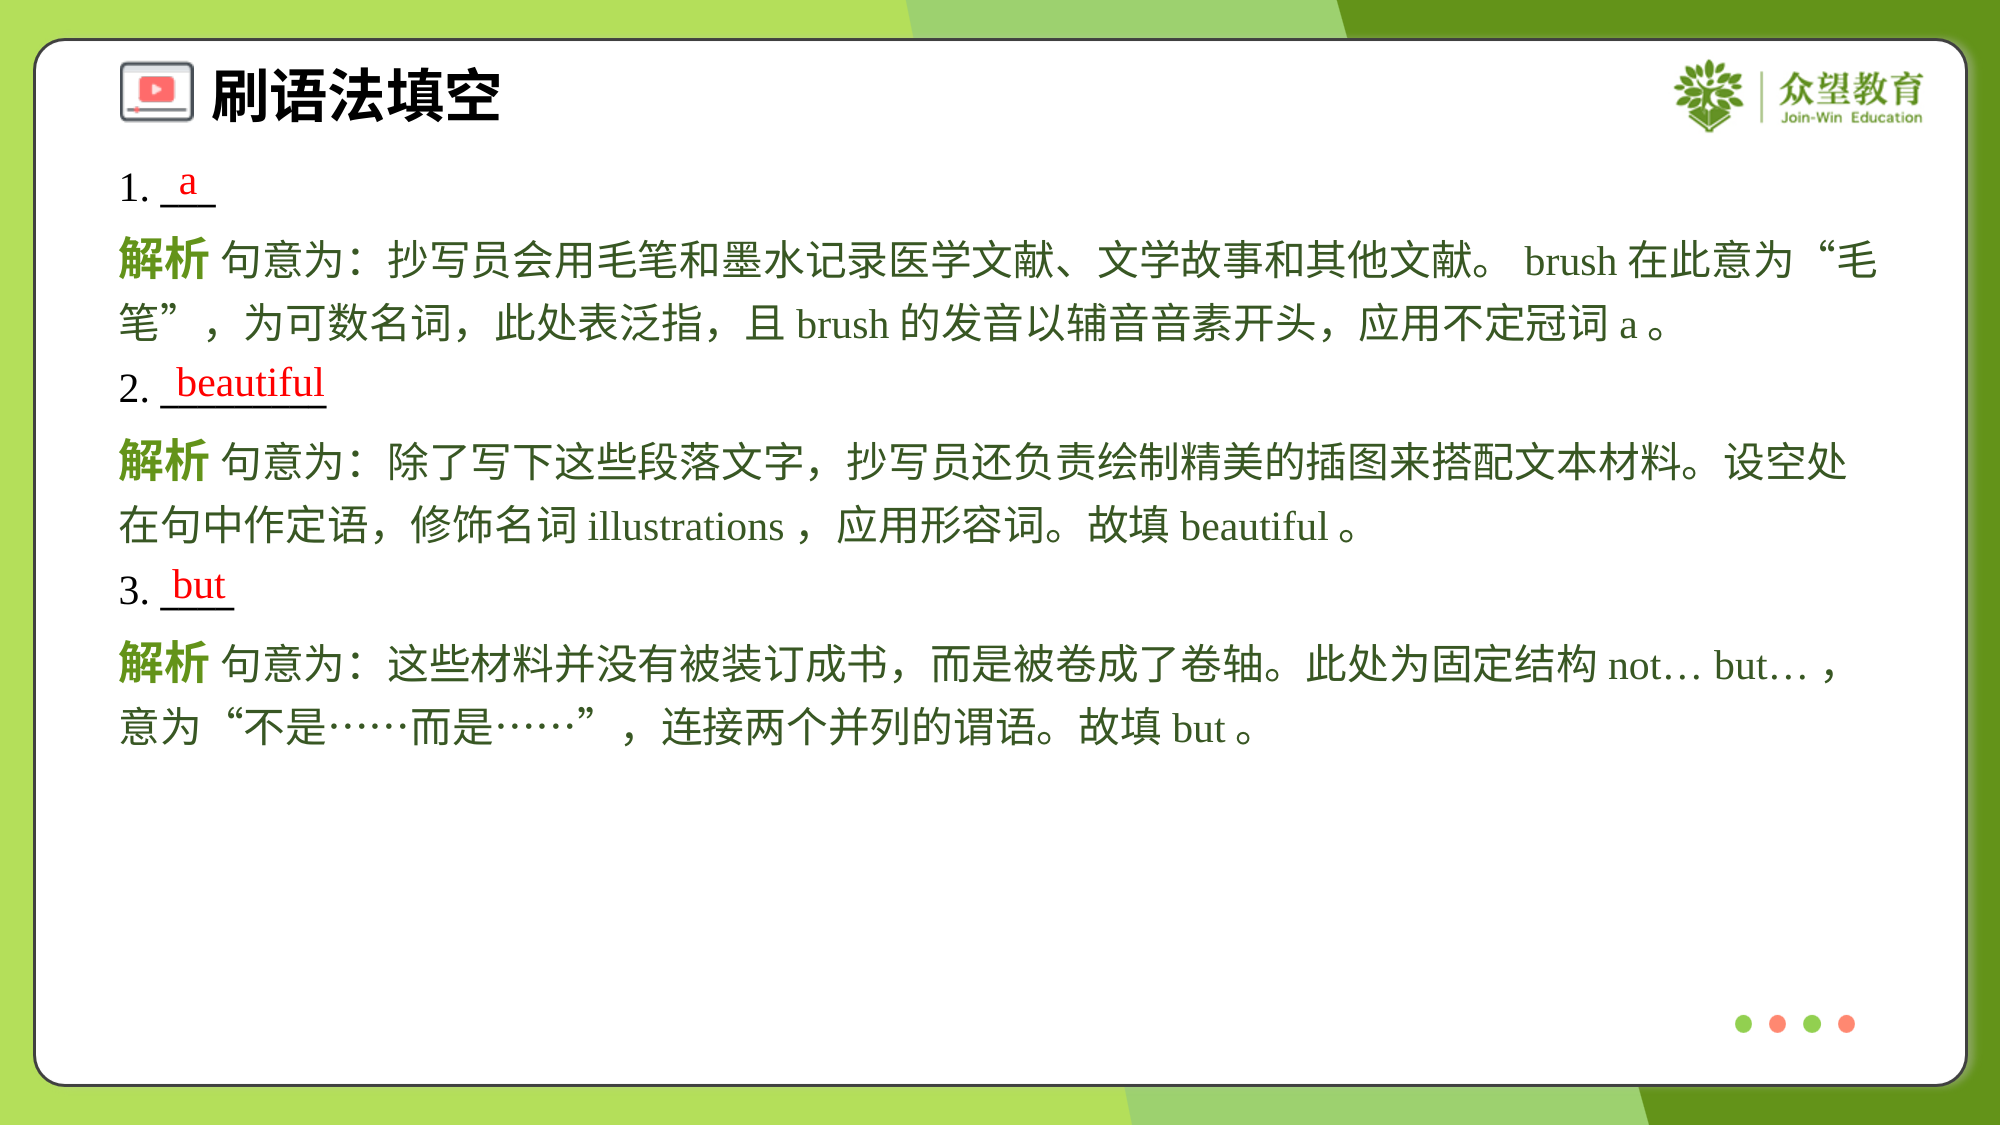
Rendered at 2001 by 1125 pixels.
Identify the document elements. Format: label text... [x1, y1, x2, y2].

text_box 解析 句意为：除了写下这些段落文字，抄写员还负责绘制精美的插图来搭配文本材料。设空处在句中作定语，修饰名词illustrations，应用形容词。故填beautiful。 [118, 417, 1883, 545]
text_box but [167, 544, 231, 602]
text_box a [174, 140, 202, 199]
text_box 解析 句意为：抄写员会用毛笔和墨水记录医学文献、文学故事和其他文献。brush在此意为“毛笔”，为可数名词，此处表泛指，且brush的发音以辅音音素开头，应用不定冠词a。 [118, 215, 1883, 343]
text_box 解析 句意为：这些材料并没有被装订成书，而是被卷成了卷轴。此处为固定结构not… but…，意为“不是……而是……”，连接两个并列的谓语。故填but。 [118, 619, 1883, 746]
picture [0, 0, 2000, 1125]
text_box 3. ____ [118, 550, 1883, 608]
text_box 1. ___ [118, 146, 1883, 204]
text_box beautiful [172, 342, 330, 400]
text_box 2. _________ [118, 348, 1883, 406]
